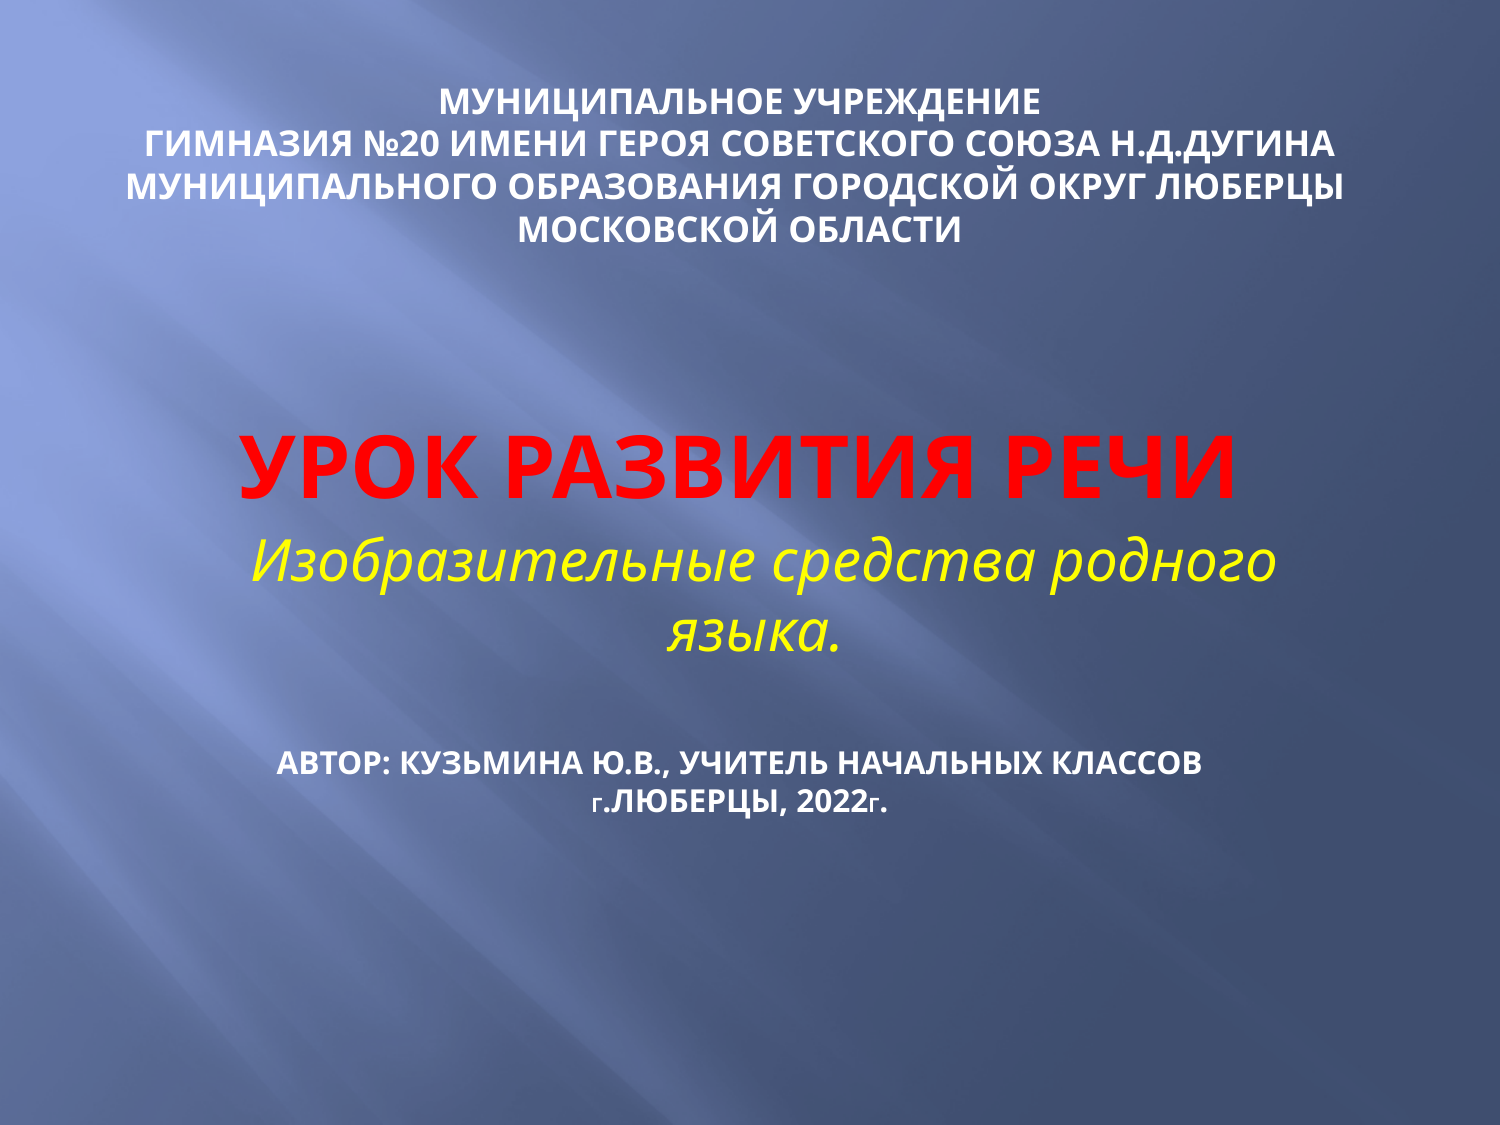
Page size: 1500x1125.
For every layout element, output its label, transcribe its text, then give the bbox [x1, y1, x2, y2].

title МУНИЦИПАЛЬНОЕ УЧРЕЖДЕНИЕ ГИМНАЗИЯ №20 ИМЕНИ ГЕРОЯ СОВЕТСКОГО СОЮЗА Н.Д.ДУГИНА МУНИЦИПАЛЬНОГО ОБРАЗОВАНИЯ ГОРОДСКОЙ ОКРУГ ЛЮБЕРЦЫ МОСКОВСКОЙ ОБЛАСТИ Урок развития речи АВТОР: КУЗЬМИНА Ю.В., Учитель начальных классов г.ЛЮБЕРЦЫ, 2022г. [64, 30, 1415, 1047]
subtitle Изобразительные средства родного языка. [159, 515, 1370, 705]
